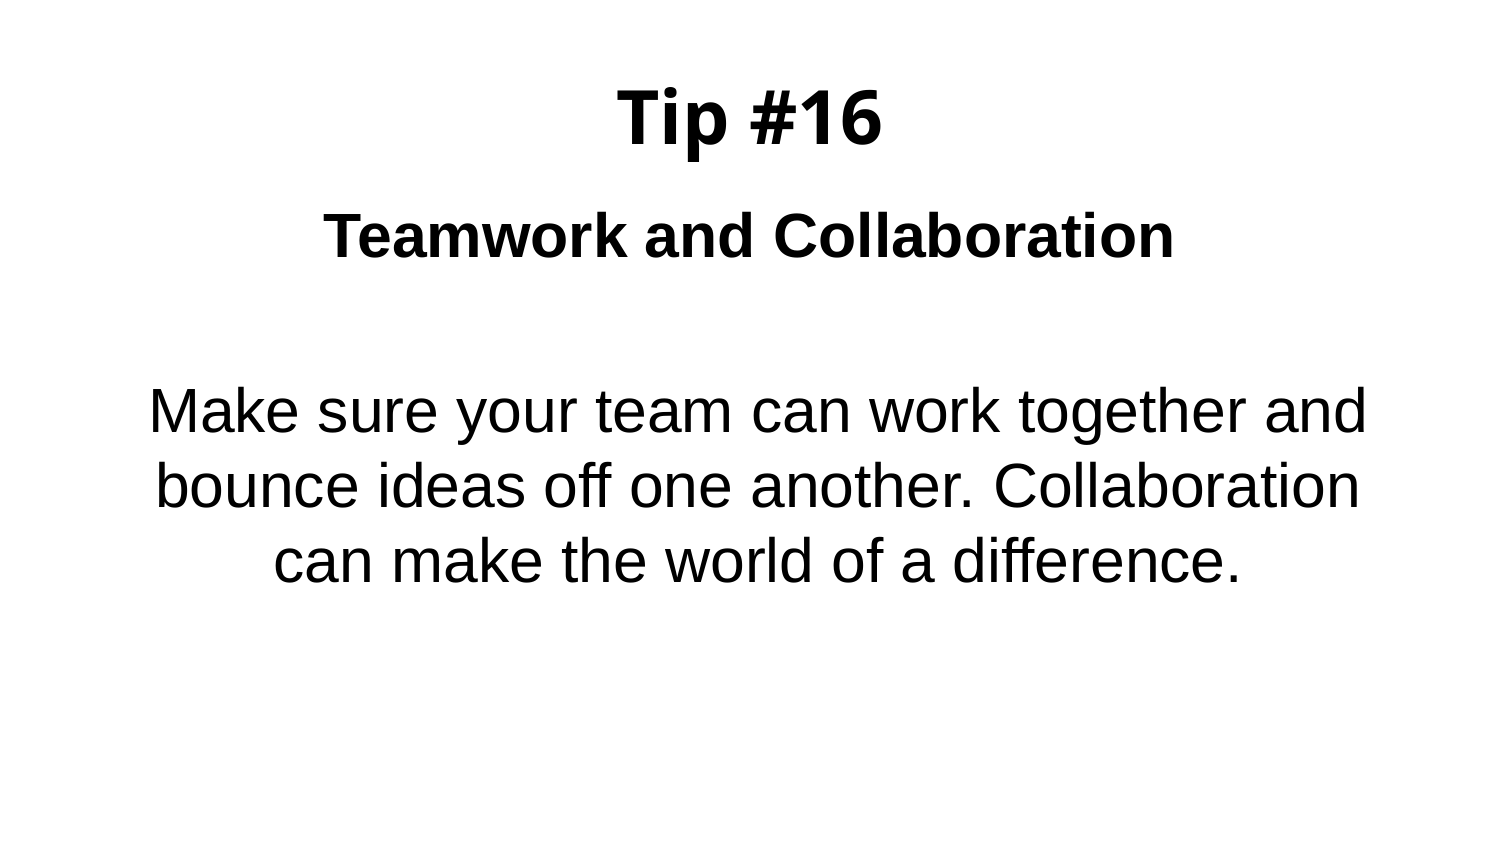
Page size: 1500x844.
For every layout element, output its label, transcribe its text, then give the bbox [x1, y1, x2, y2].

list Teamwork and Collaboration Make sure your team can work together and bounce ideas off one another. Collaboration can make the world of a difference. [83, 92, 1434, 769]
title Tip #16 [75, 33, 1425, 175]
